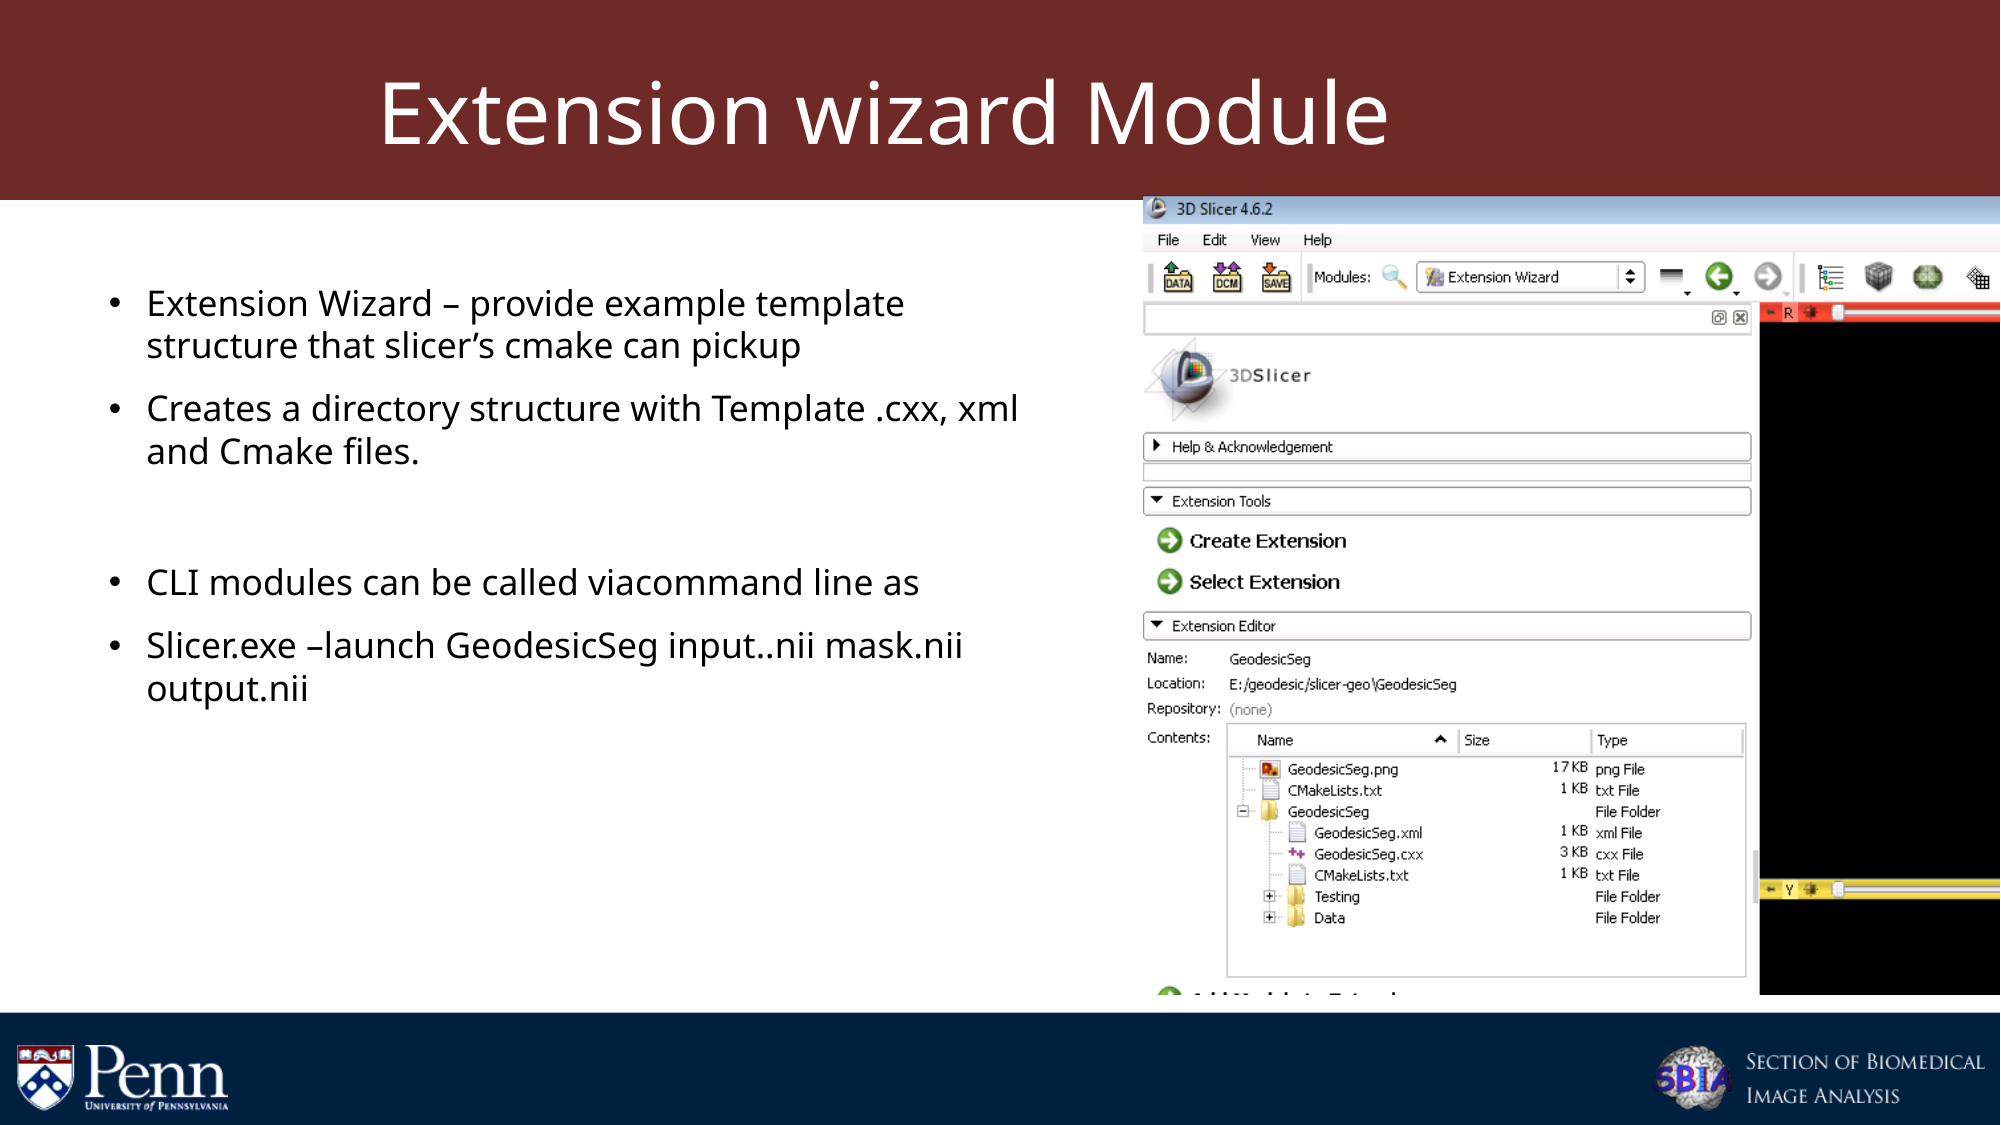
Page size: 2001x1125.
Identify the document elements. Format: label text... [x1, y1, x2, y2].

title Extension wizard Module [251, 62, 1520, 171]
picture [1652, 1044, 1985, 1112]
picture [1143, 195, 2000, 995]
list Extension Wizard – provide example template structure that slicer’s cmake can pickup Creates a directory structure with Template .cxx, xml and Cmake files. CLI modules can be called viacommand line as Slicer.exe –launch GeodesicSeg input..nii mask.nii output.nii [93, 273, 1073, 782]
picture [17, 1045, 228, 1111]
